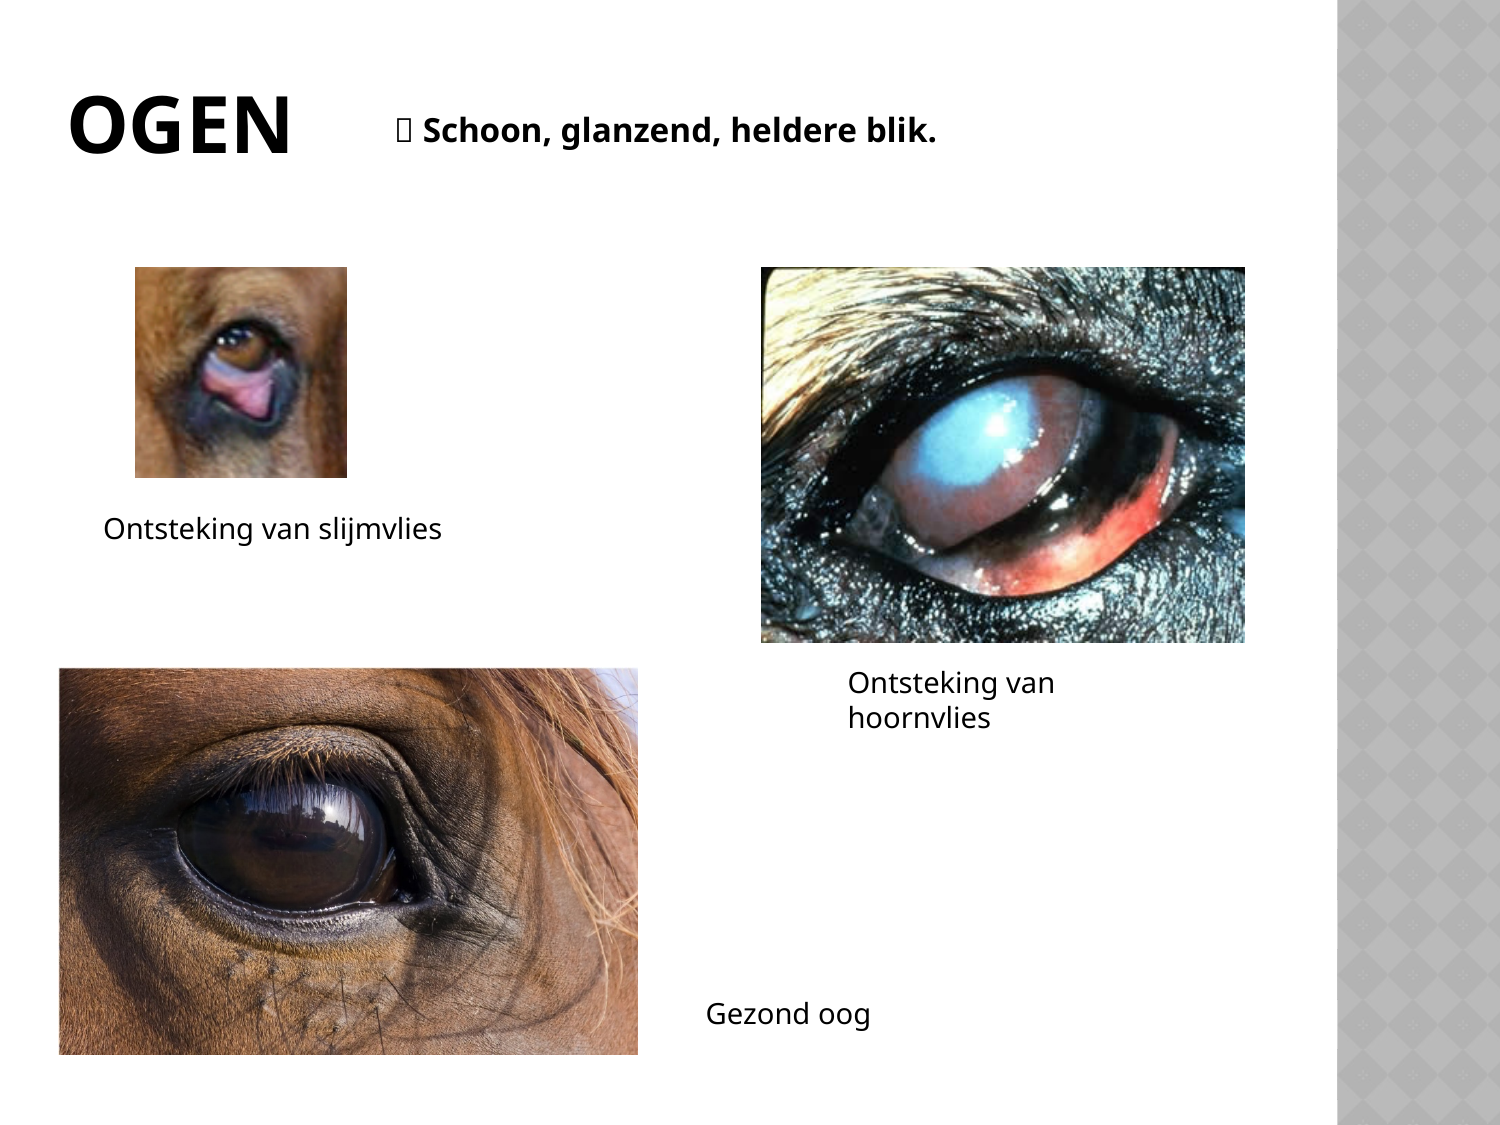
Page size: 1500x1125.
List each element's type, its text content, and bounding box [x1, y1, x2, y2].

title ogen [58, 70, 1247, 170]
picture [135, 266, 347, 479]
text_box Ontsteking van hoornvlies [832, 656, 1211, 742]
picture [761, 266, 1245, 643]
text_box Gezond oog [690, 987, 928, 1038]
text_box Ontsteking van slijmvlies [88, 503, 464, 554]
text_box  Schoon, glanzend, heldere blik. [371, 101, 998, 157]
picture [58, 667, 639, 1055]
